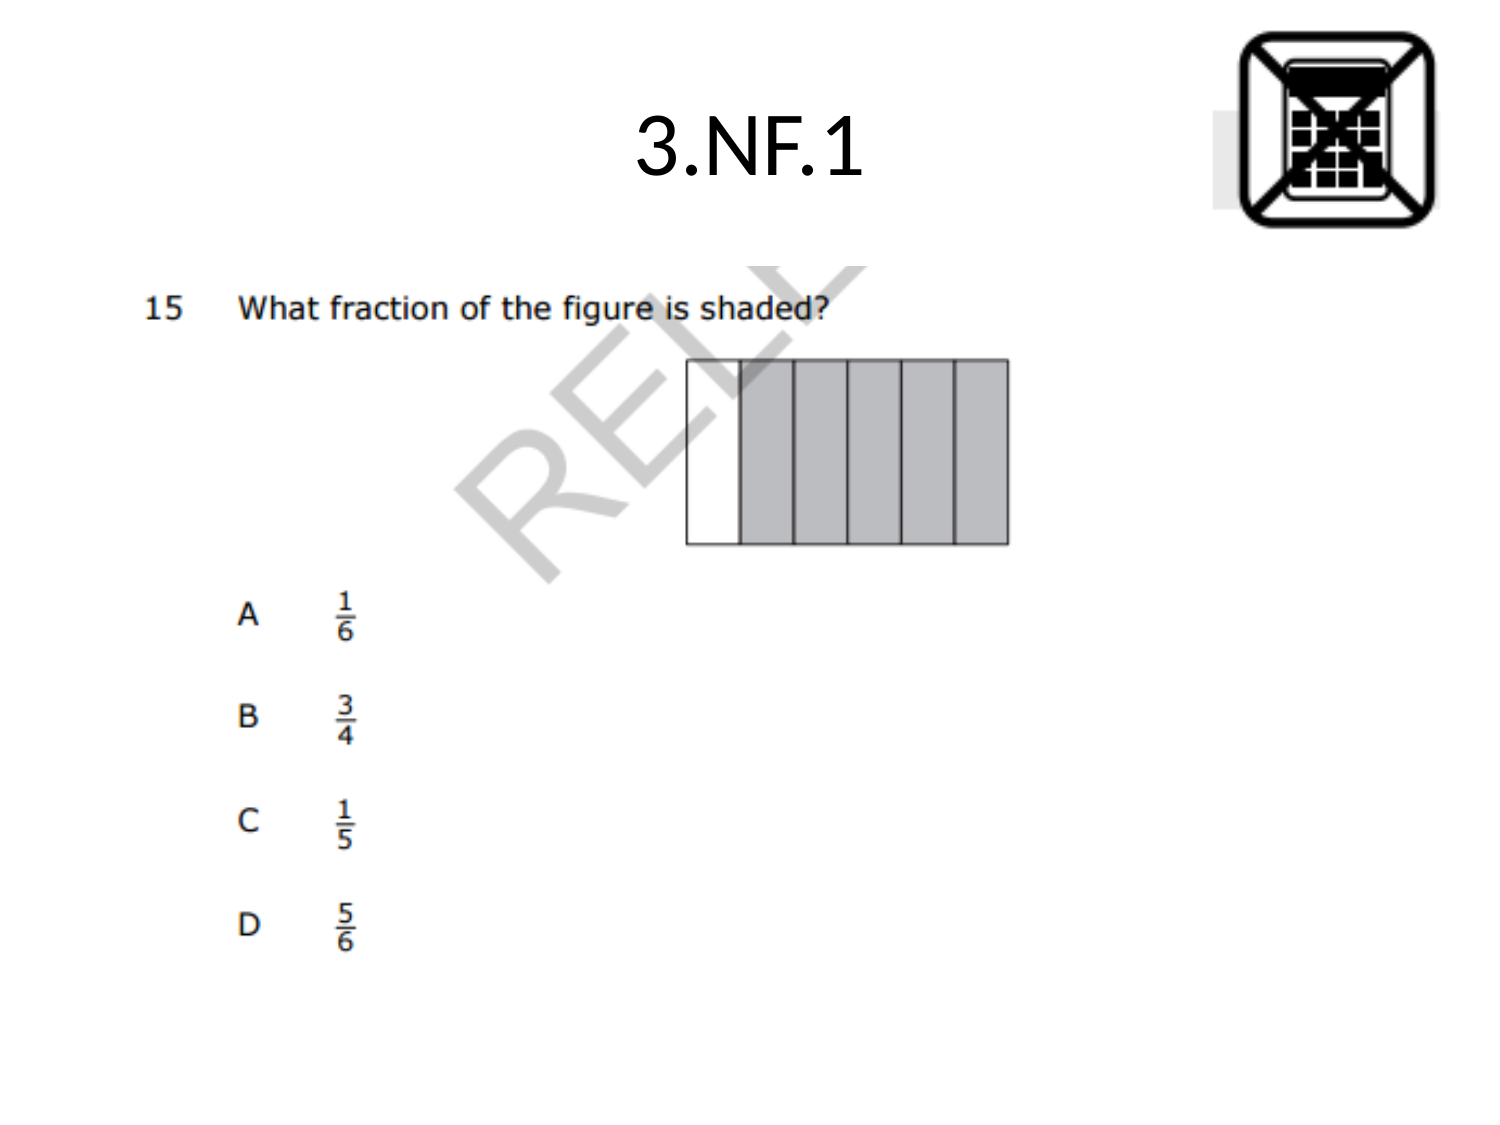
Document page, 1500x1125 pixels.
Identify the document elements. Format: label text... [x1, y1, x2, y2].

picture [1212, 12, 1474, 261]
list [112, 266, 1138, 993]
title 3.NF.1 [75, 45, 1207, 233]
